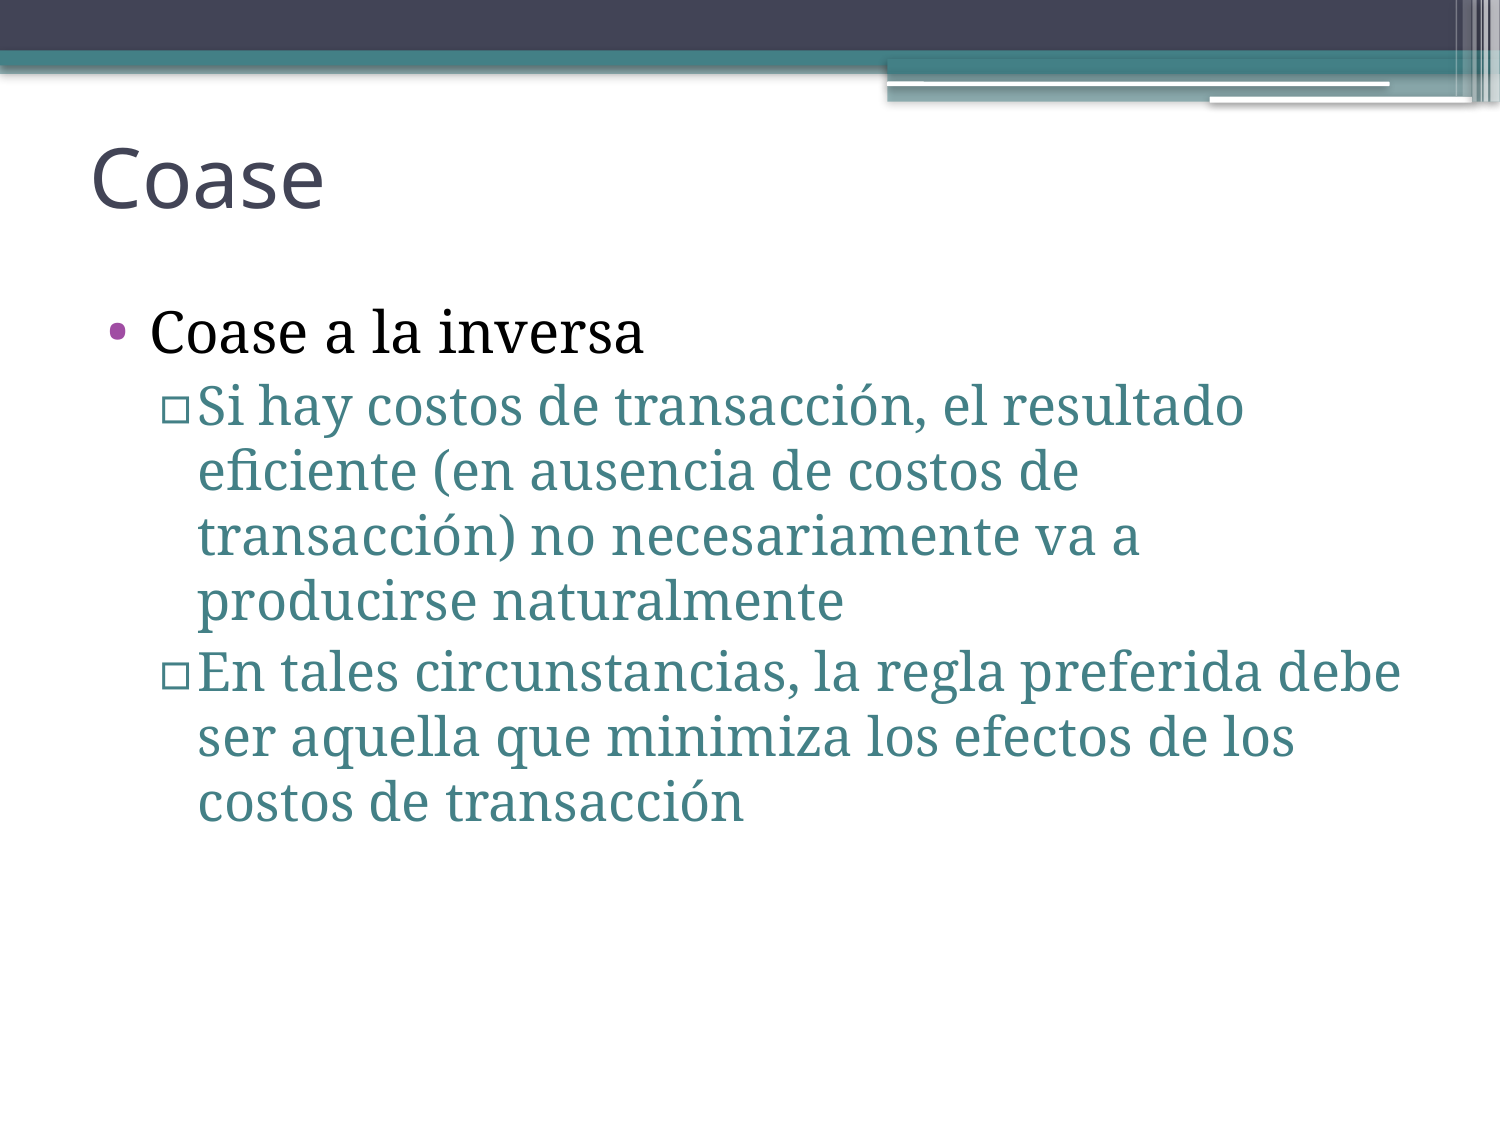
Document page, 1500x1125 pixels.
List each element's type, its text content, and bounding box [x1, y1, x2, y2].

title Coase [75, 87, 1425, 263]
list Coase a la inversa Si hay costos de transacción, el resultado eficiente (en ausencia de costos de transacción) no necesariamente va a producirse naturalmente En tales circunstancias, la regla preferida debe ser aquella que minimiza los efectos de los costos de transacción [75, 287, 1425, 1004]
